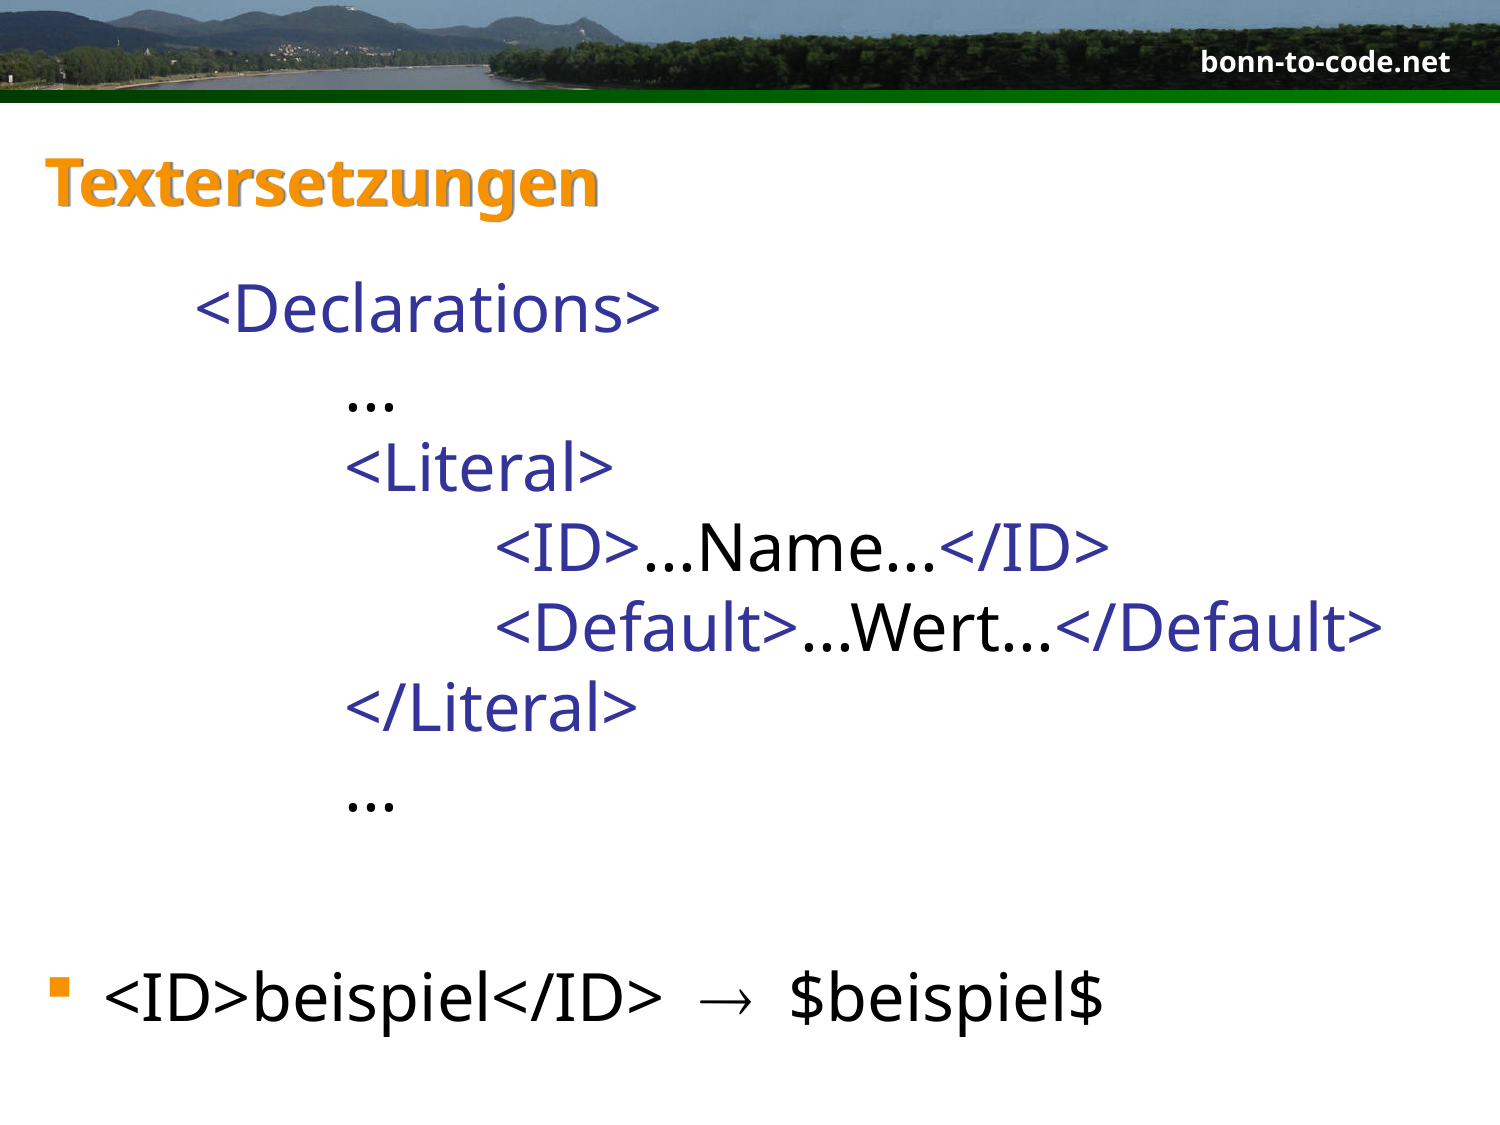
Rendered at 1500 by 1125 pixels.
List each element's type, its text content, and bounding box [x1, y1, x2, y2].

title Textersetzungen [29, 101, 1471, 257]
picture [0, 0, 1500, 90]
list <Declarations> ... <Literal> <ID>...Name...</ID> <Default>...Wert...</Default> </Literal> ... <ID>beispiel</ID>  $beispiel$ [29, 257, 1471, 1114]
